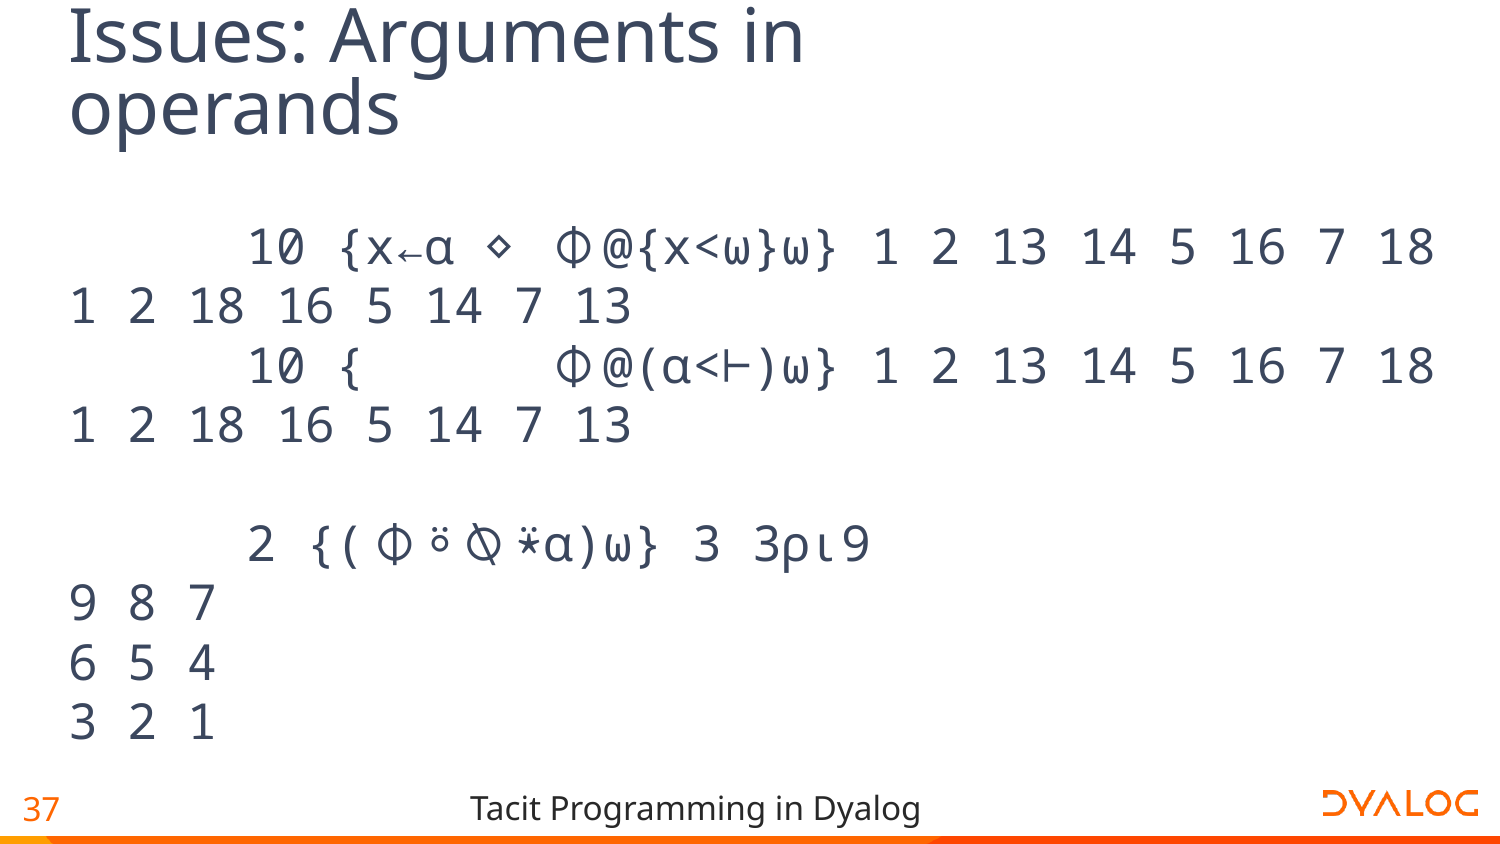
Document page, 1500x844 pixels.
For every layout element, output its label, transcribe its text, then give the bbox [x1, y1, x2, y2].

list 10 {x←⍺ ⋄ ⌽@{x<⍵}⍵} 1 2 13 14 5 16 7 18 1 2 18 16 5 14 7 13 10 { ⌽@(⍺<⊢)⍵} 1 2 13 14 5 16 7 18 1 2 18 16 5 14 7 13 2 {(⌽⍤⍉⍣⍺)⍵} 3 3⍴⍳9 9 8 7 6 5 4 3 2 1 [53, 207, 1453, 777]
picture [0, 836, 1500, 844]
picture [1323, 790, 1478, 816]
title Issues: Arguments in operands [53, 43, 1121, 157]
